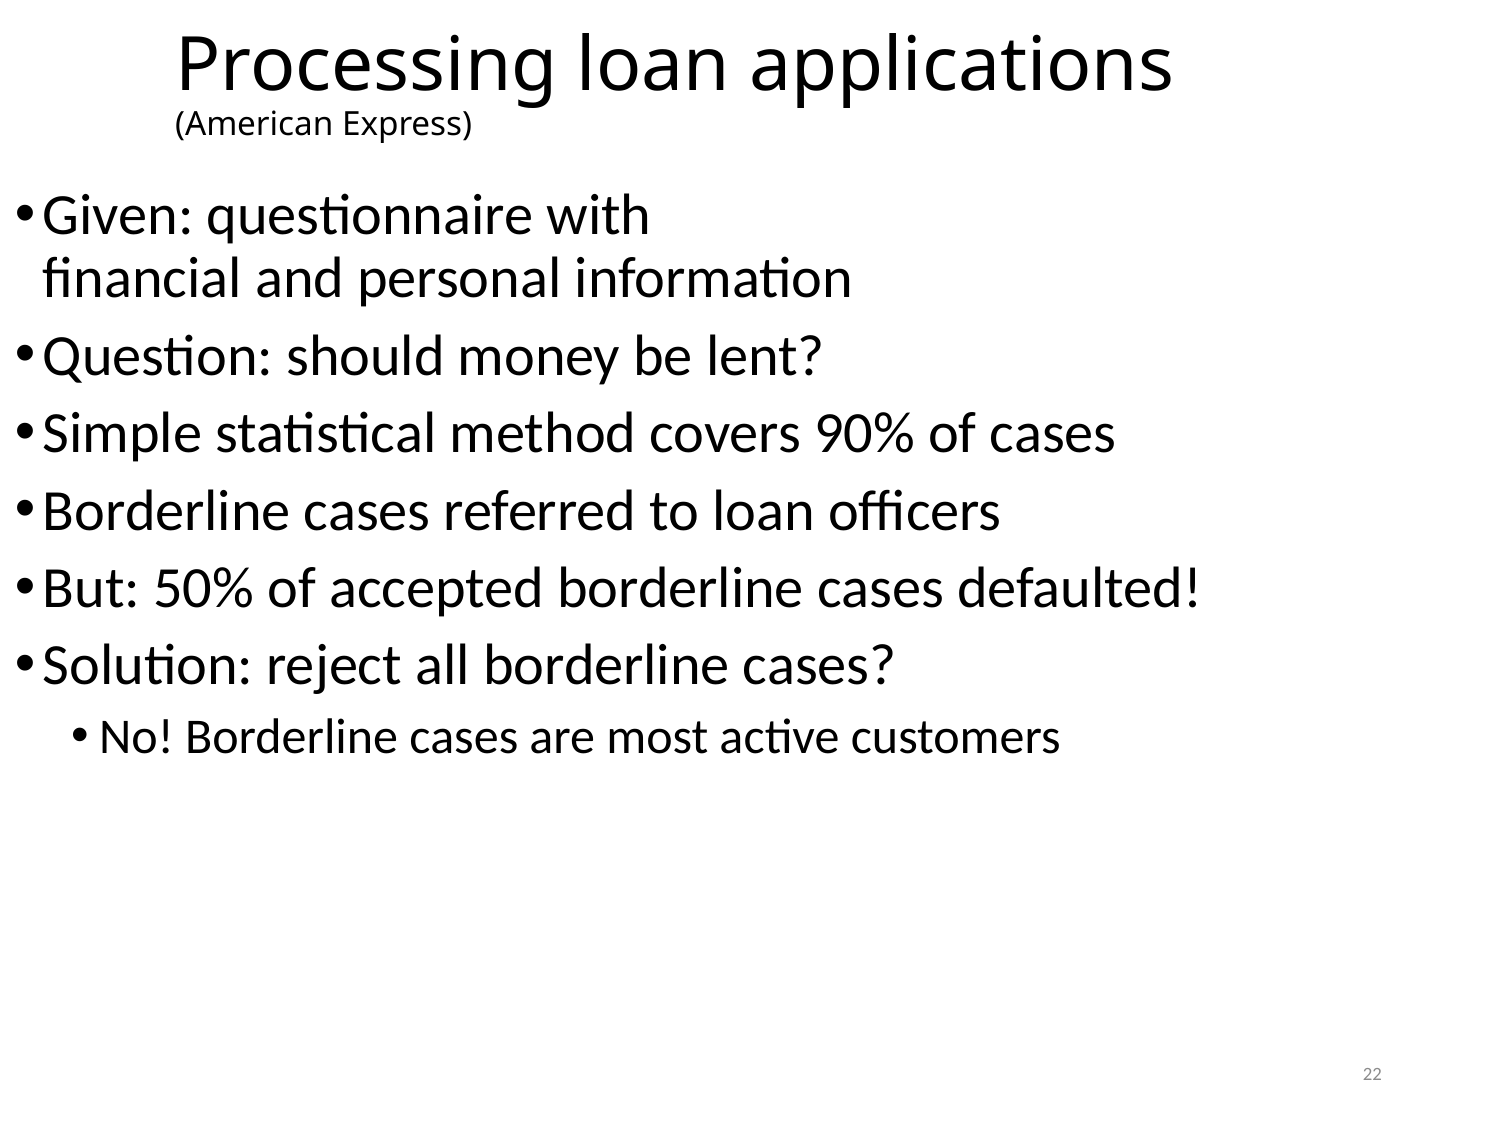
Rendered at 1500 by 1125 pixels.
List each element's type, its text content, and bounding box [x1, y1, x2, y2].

slide_number 22 [1059, 1042, 1397, 1103]
list Given: questionnaire with financial and personal information Question: should money be lent? Simple statistical method covers 90% of cases Borderline cases referred to loan officers But: 50% of accepted borderline cases defaulted! Solution: reject all borderline cases? No! Borderline cases are most active customers [0, 177, 1350, 830]
title Processing loan applications (American Express) [160, 18, 1352, 136]
